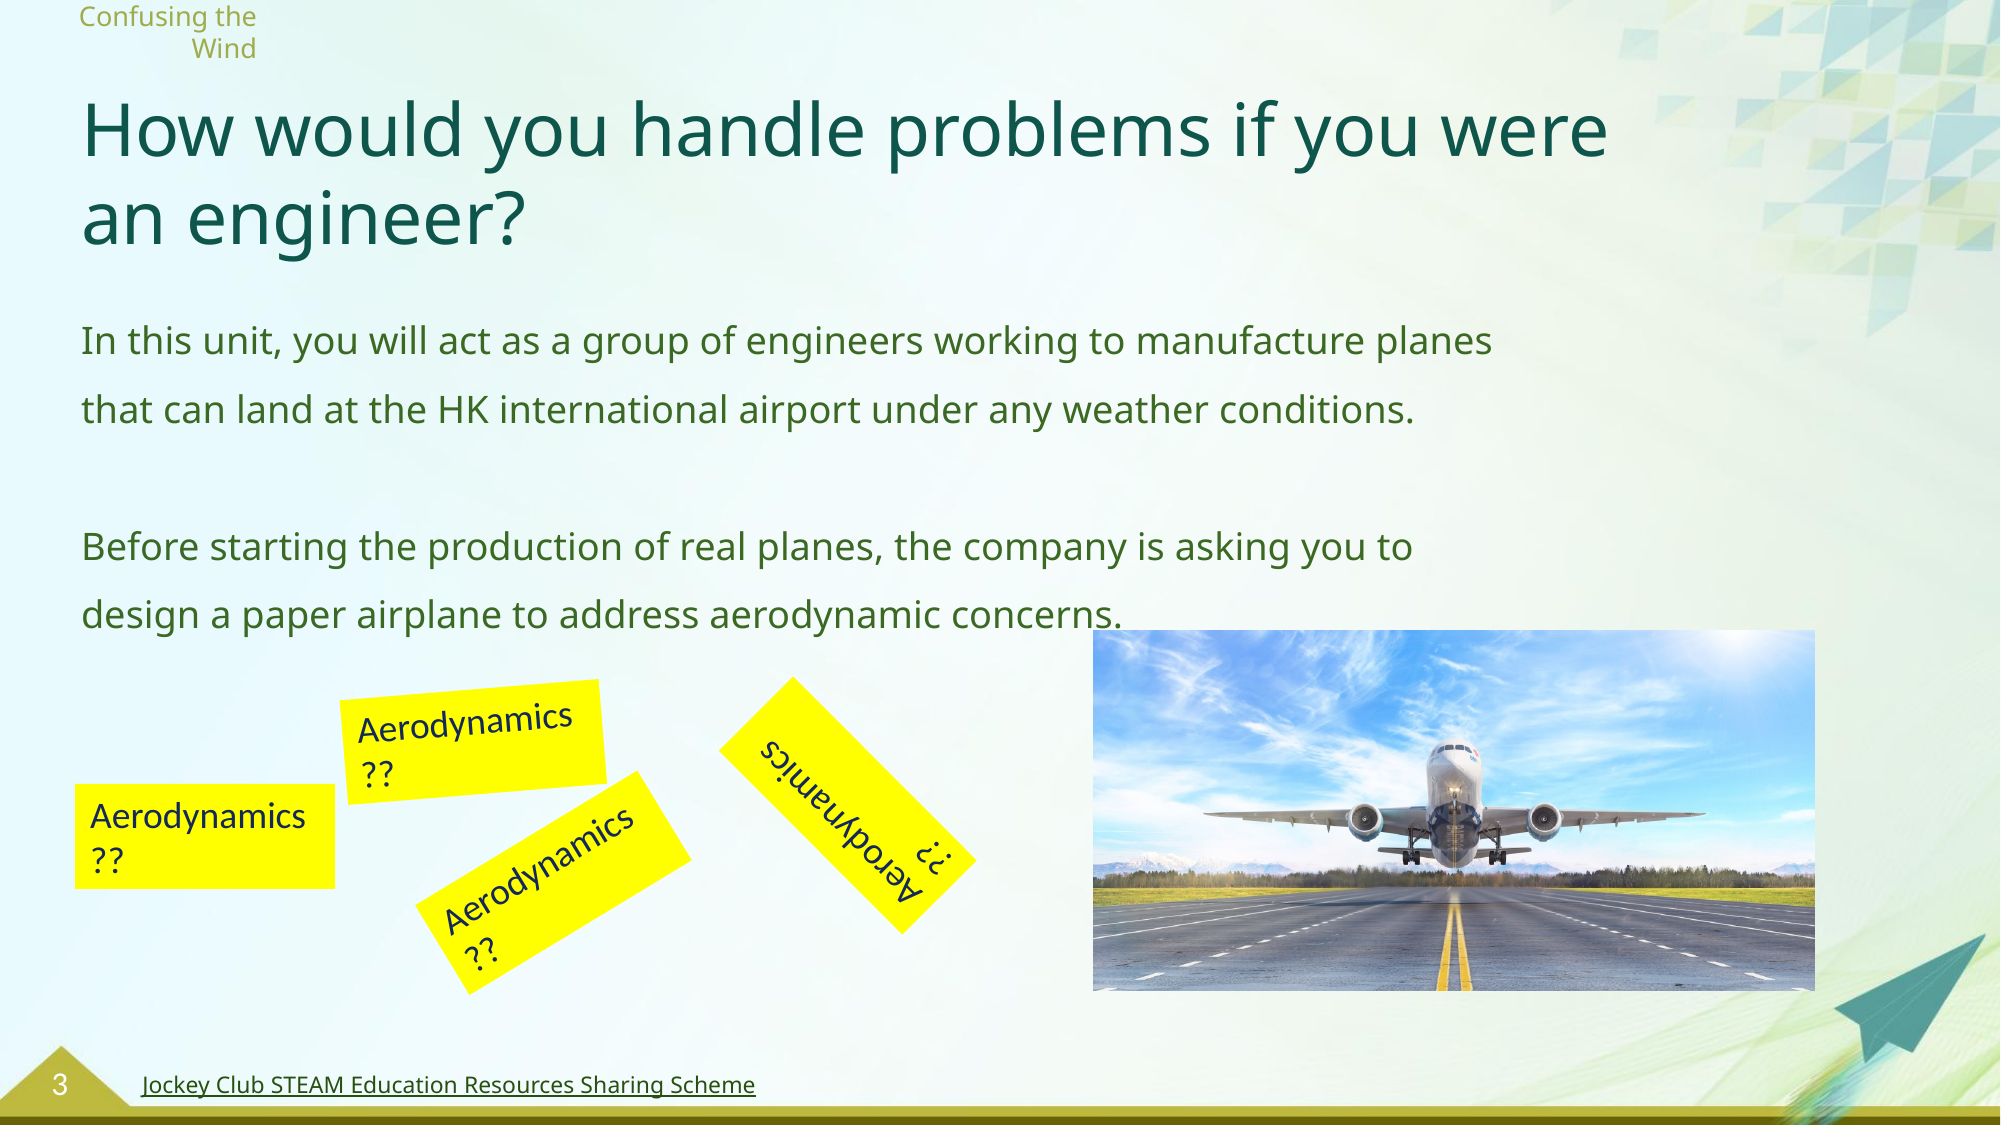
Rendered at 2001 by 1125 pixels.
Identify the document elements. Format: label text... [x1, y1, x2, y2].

slide_number 3 [18, 1052, 101, 1113]
text_box Aerodynamics ?? [718, 676, 977, 935]
title How would you handle problems if you were an engineer? [61, 63, 1690, 279]
picture [0, 0, 2001, 1125]
text_box Aerodynamics ?? [339, 679, 608, 805]
text_box Aerodynamics ?? [75, 783, 336, 889]
text_box Aerodynamics ?? [415, 770, 692, 995]
list In this unit, you will act as a group of engineers working to manufacture planes that can land at the HK international airport under any weather conditions. Before starting the production of real planes, the company is asking you to design a paper airplane to address aerodynamic concerns. [61, 284, 1531, 676]
